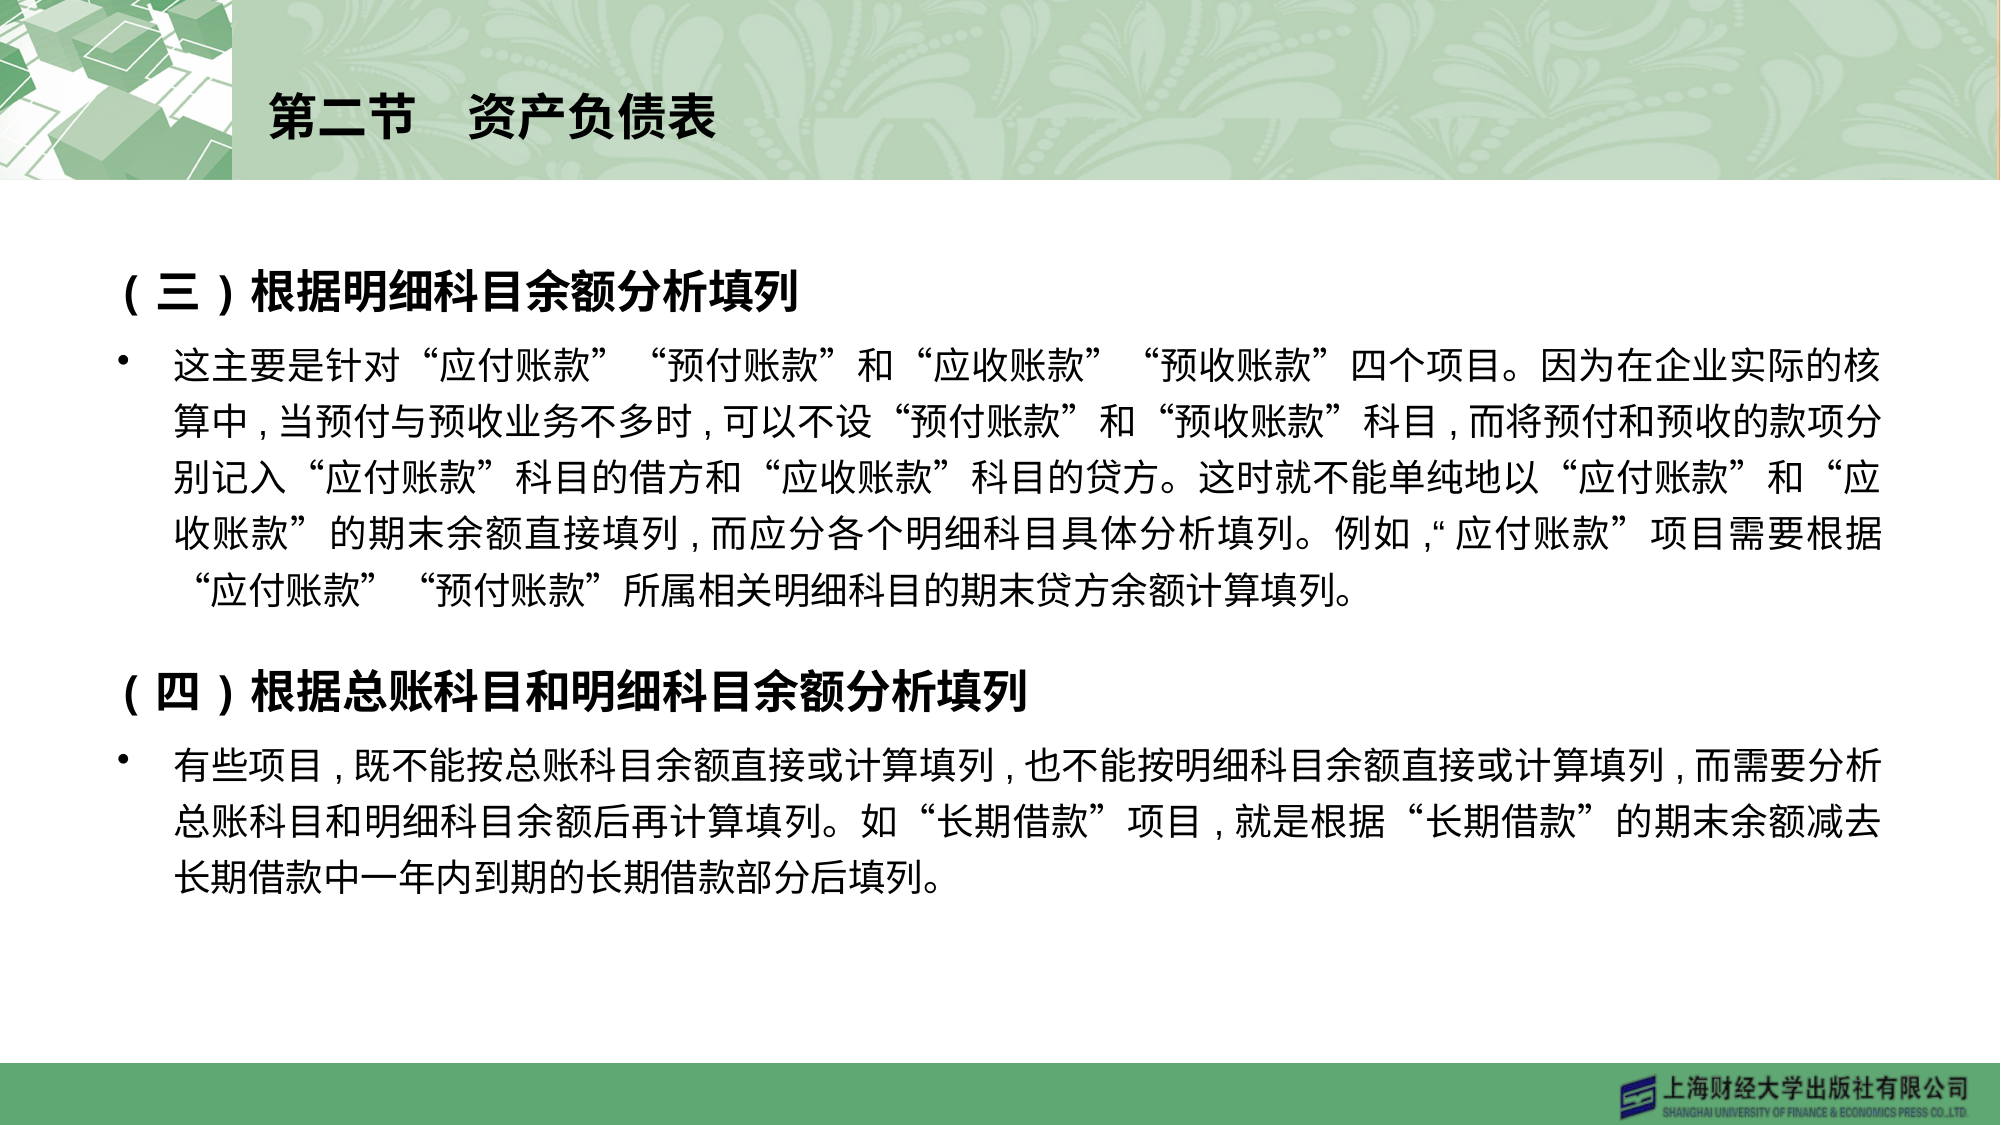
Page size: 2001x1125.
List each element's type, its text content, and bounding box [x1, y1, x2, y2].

title 第二节 资产负债表 [252, 64, 1609, 168]
list (三)根据明细科目余额分析填列 这主要是针对“应付账款”“预付账款”和“应收账款”“预收账款”四个项目。因为在企业实际的核算中,当预付与预收业务不多时,可以不设“预付账款”和“预收账款”科目,而将预付和预收的款项分别记入“应付账款”科目的借方和“应收账款”科目的贷方。这时就不能单纯地以“应付账款”和“应收账款”的期末余额直接填列,而应分各个明细科目具体分析填列。例如,“应付账款”项目需要根据“应付账款”“预付账款”所属相关明细科目的期末贷方余额计算填列。 (四)根据总账科目和明细科目余额分析填列 有些项目,既不能按总账科目余额直接或计算填列,也不能按明细科目余额直接或计算填列,而需要分析总账科目和明细科目余额后再计算填列。如“长期借款”项目,就是根据“长期借款”的期末余额减去长期借款中一年内到期的长期借款部分后填列。 [102, 241, 1898, 1065]
picture [0, 0, 2001, 1125]
